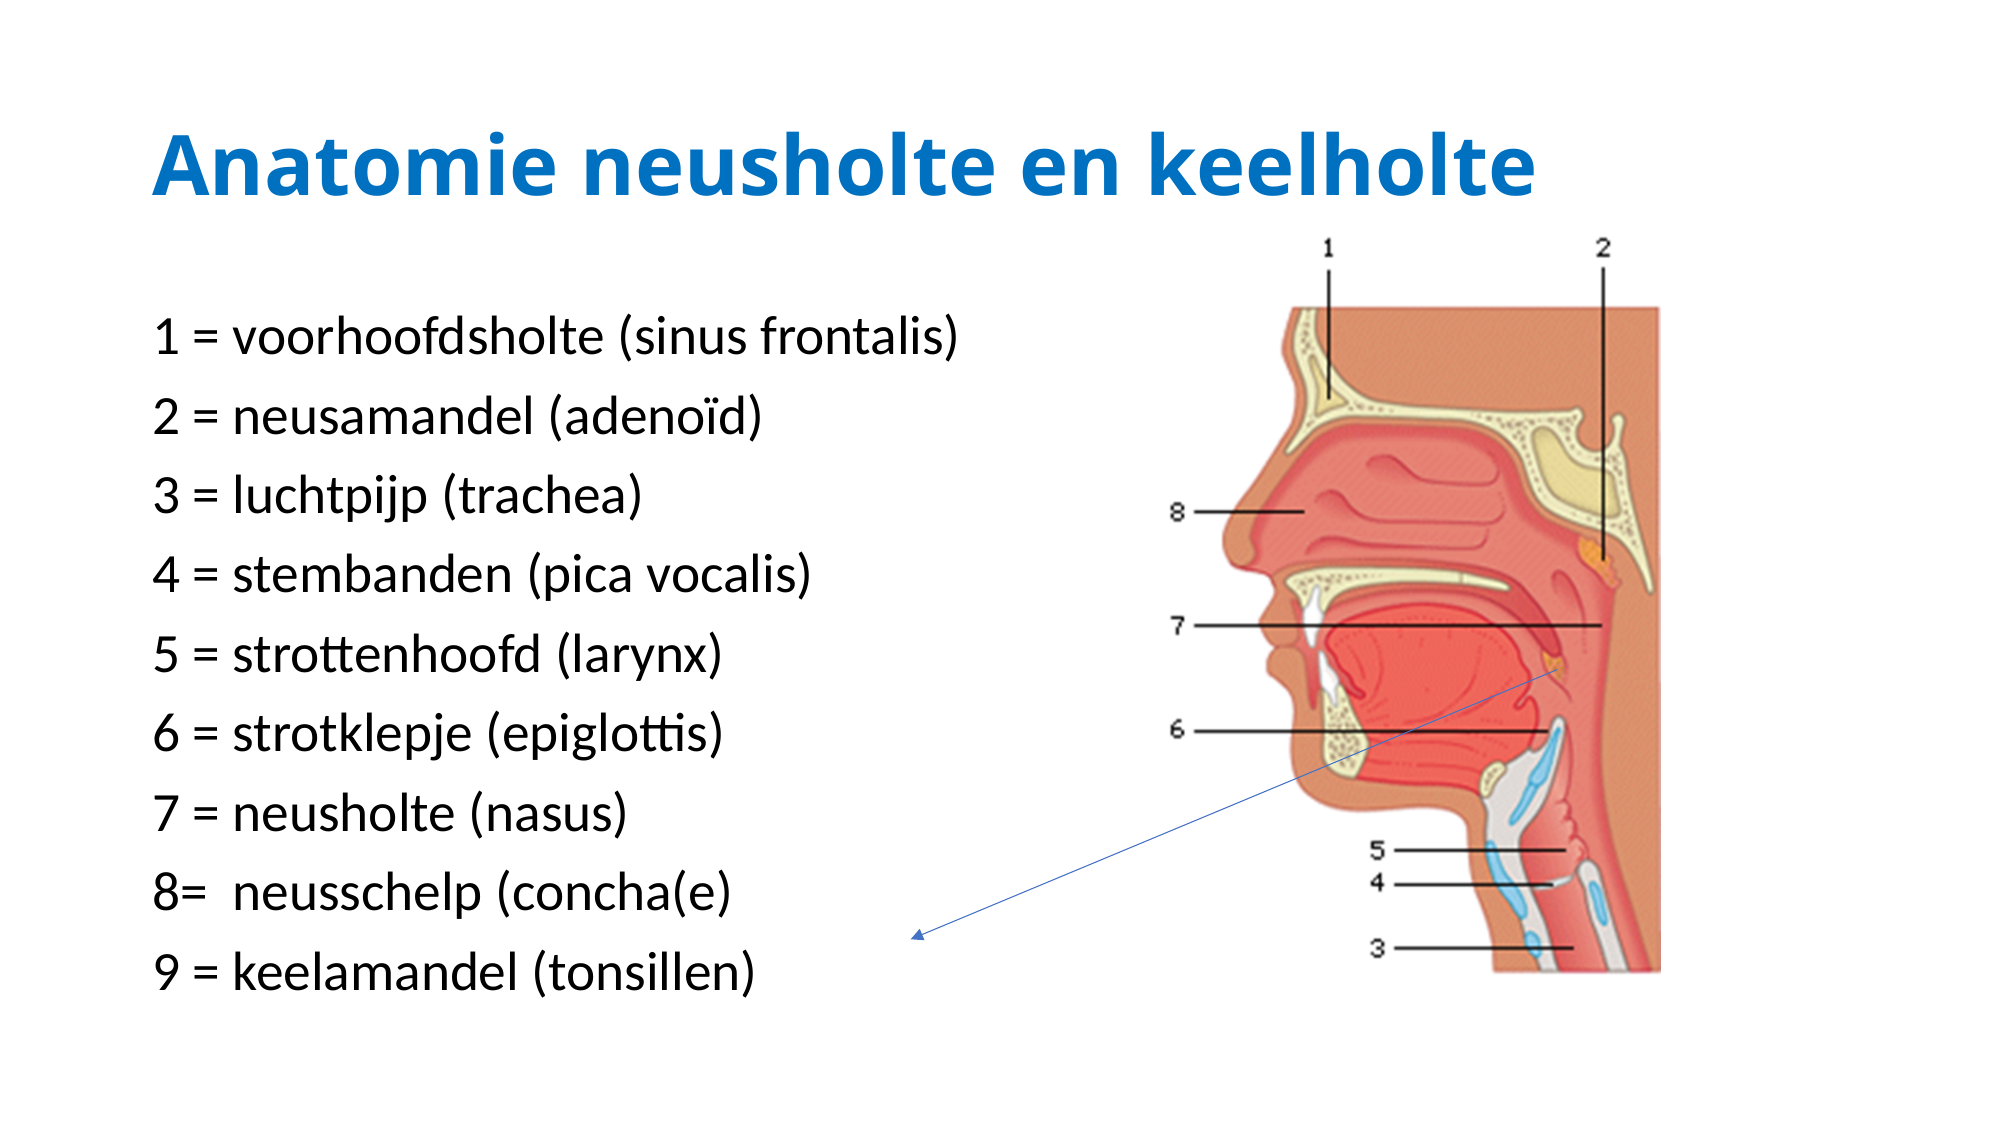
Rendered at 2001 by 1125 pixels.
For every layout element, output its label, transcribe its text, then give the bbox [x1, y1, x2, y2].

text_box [910, 669, 1558, 940]
list 1 = voorhoofdsholte (sinus frontalis) 2 = neusamandel (adenoïd) 3 = luchtpijp (trachea) 4 = stembanden (pica vocalis) 5 = strottenhoofd (larynx) 6 = strotklepje (epiglottis) 7 = neusholte (nasus) 8= neusschelp (concha(e) 9 = keelamandel (tonsillen) [137, 299, 1863, 1014]
picture [1148, 225, 1661, 976]
title Anatomie neusholte en keelholte [137, 59, 1863, 278]
